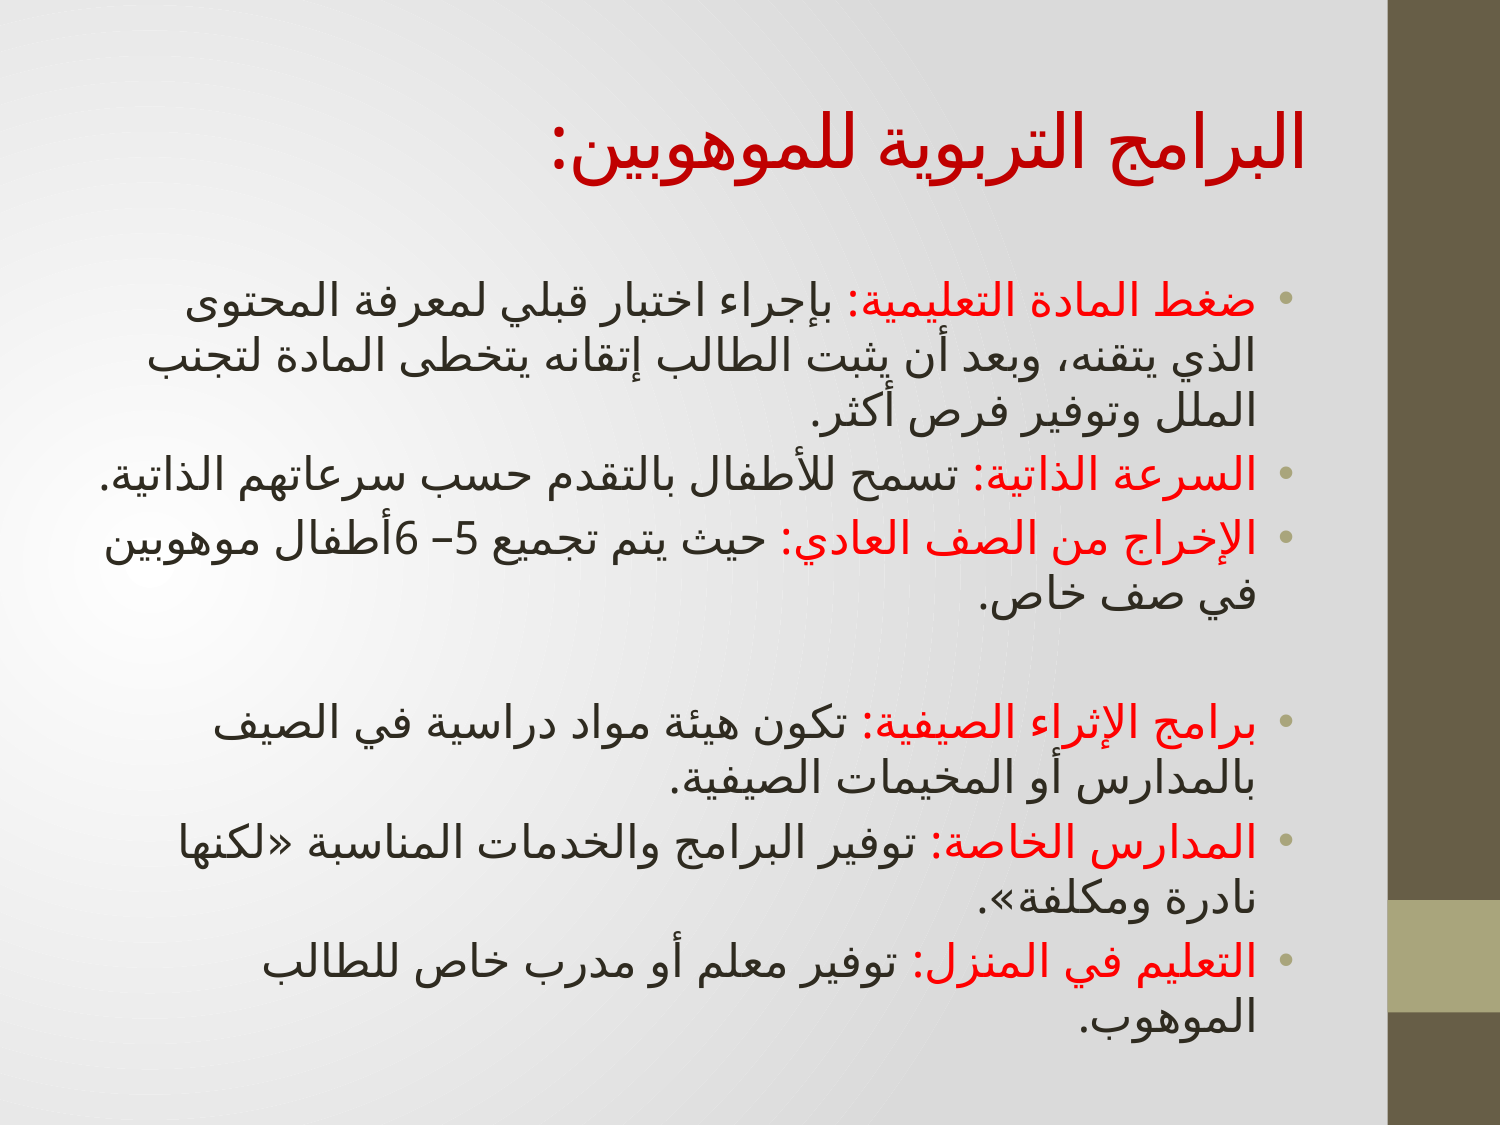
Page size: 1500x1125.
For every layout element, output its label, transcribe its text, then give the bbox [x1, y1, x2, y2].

list ضغط المادة التعليمية: بإجراء اختبار قبلي لمعرفة المحتوى الذي يتقنه، وبعد أن يثبت الطالب إتقانه يتخطى المادة لتجنب الملل وتوفير فرص أكثر. السرعة الذاتية: تسمح للأطفال بالتقدم حسب سرعاتهم الذاتية. الإخراج من الصف العادي: حيث يتم تجميع 5– 6أطفال موهوبين في صف خاص. برامج الإثراء الصيفية: تكون هيئة مواد دراسية في الصيف بالمدارس أو المخيمات الصيفية. المدارس الخاصة: توفير البرامج والخدمات المناسبة «لكنها نادرة ومكلفة». التعليم في المنزل: توفير معلم أو مدرب خاص للطالب الموهوب. [75, 262, 1325, 1050]
title البرامج التربوية للموهوبين: [75, 45, 1325, 233]
